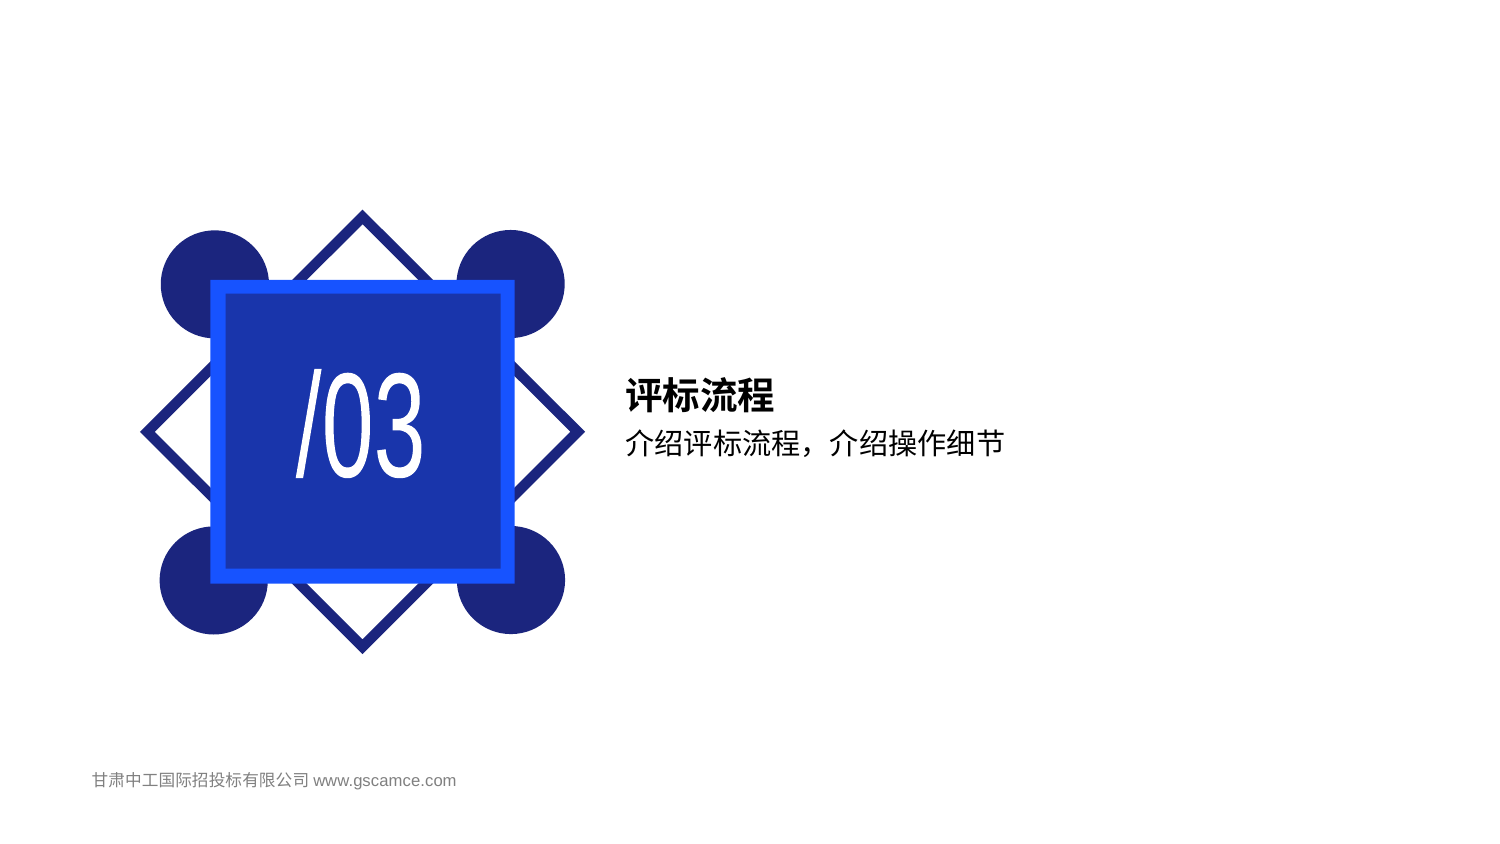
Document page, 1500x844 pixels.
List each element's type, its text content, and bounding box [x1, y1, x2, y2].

list 介绍评标流程，介绍操作细节 [614, 423, 1281, 549]
title 评标流程 [614, 313, 1281, 423]
text_box 甘肃中工国际招投标有限公司www.gscamce.com [76, 762, 809, 797]
